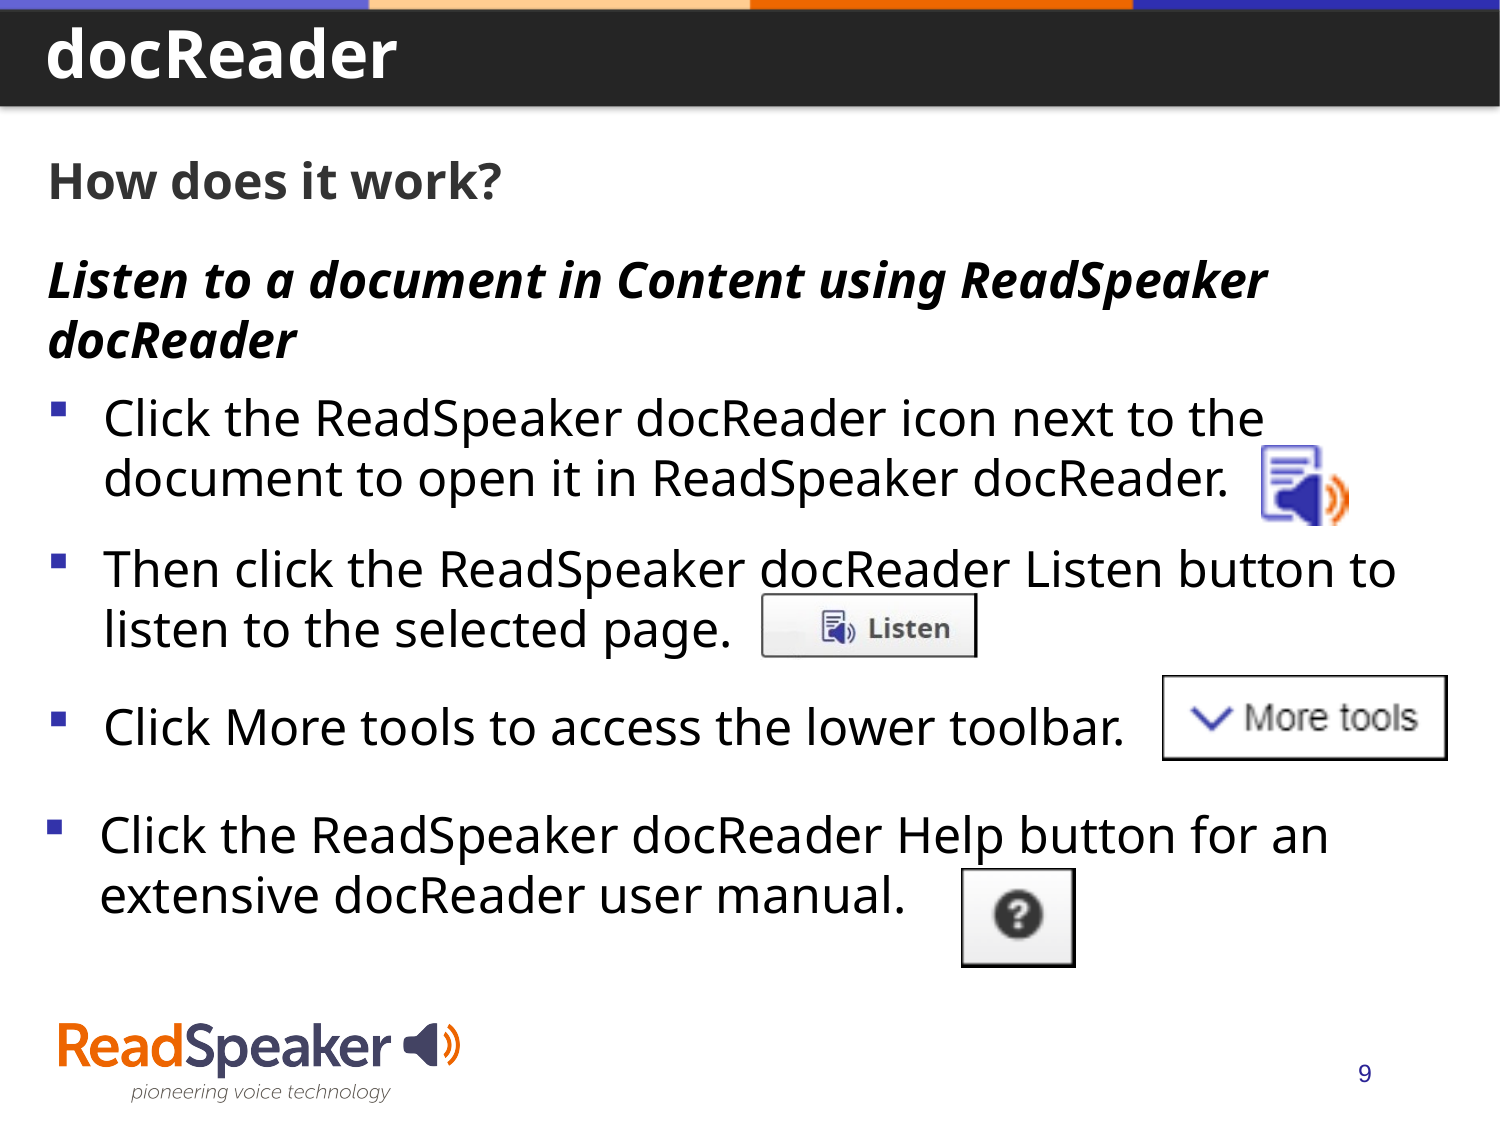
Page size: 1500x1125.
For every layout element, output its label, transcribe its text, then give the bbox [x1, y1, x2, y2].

slide_number 9 [1305, 1042, 1425, 1103]
text_box Click More tools to access the lower toolbar. [47, 695, 1452, 805]
picture [0, 0, 1500, 12]
picture [1162, 675, 1448, 761]
title docReader [45, 13, 1452, 106]
picture [1261, 444, 1349, 527]
text_box Then click the ReadSpeaker docReader Listen button to listen to the selected page. [47, 602, 1452, 695]
list How does it work? Listen to a document in Content using ReadSpeaker docReader Click the ReadSpeaker docReader icon next to the document to open it in ReadSpeaker docReader. [47, 149, 1452, 602]
picture [59, 1032, 460, 1103]
picture [960, 868, 1077, 968]
picture [760, 592, 981, 660]
text_box Click the ReadSpeaker docReader Help button for an extensive docReader user manual. [43, 756, 1448, 1032]
